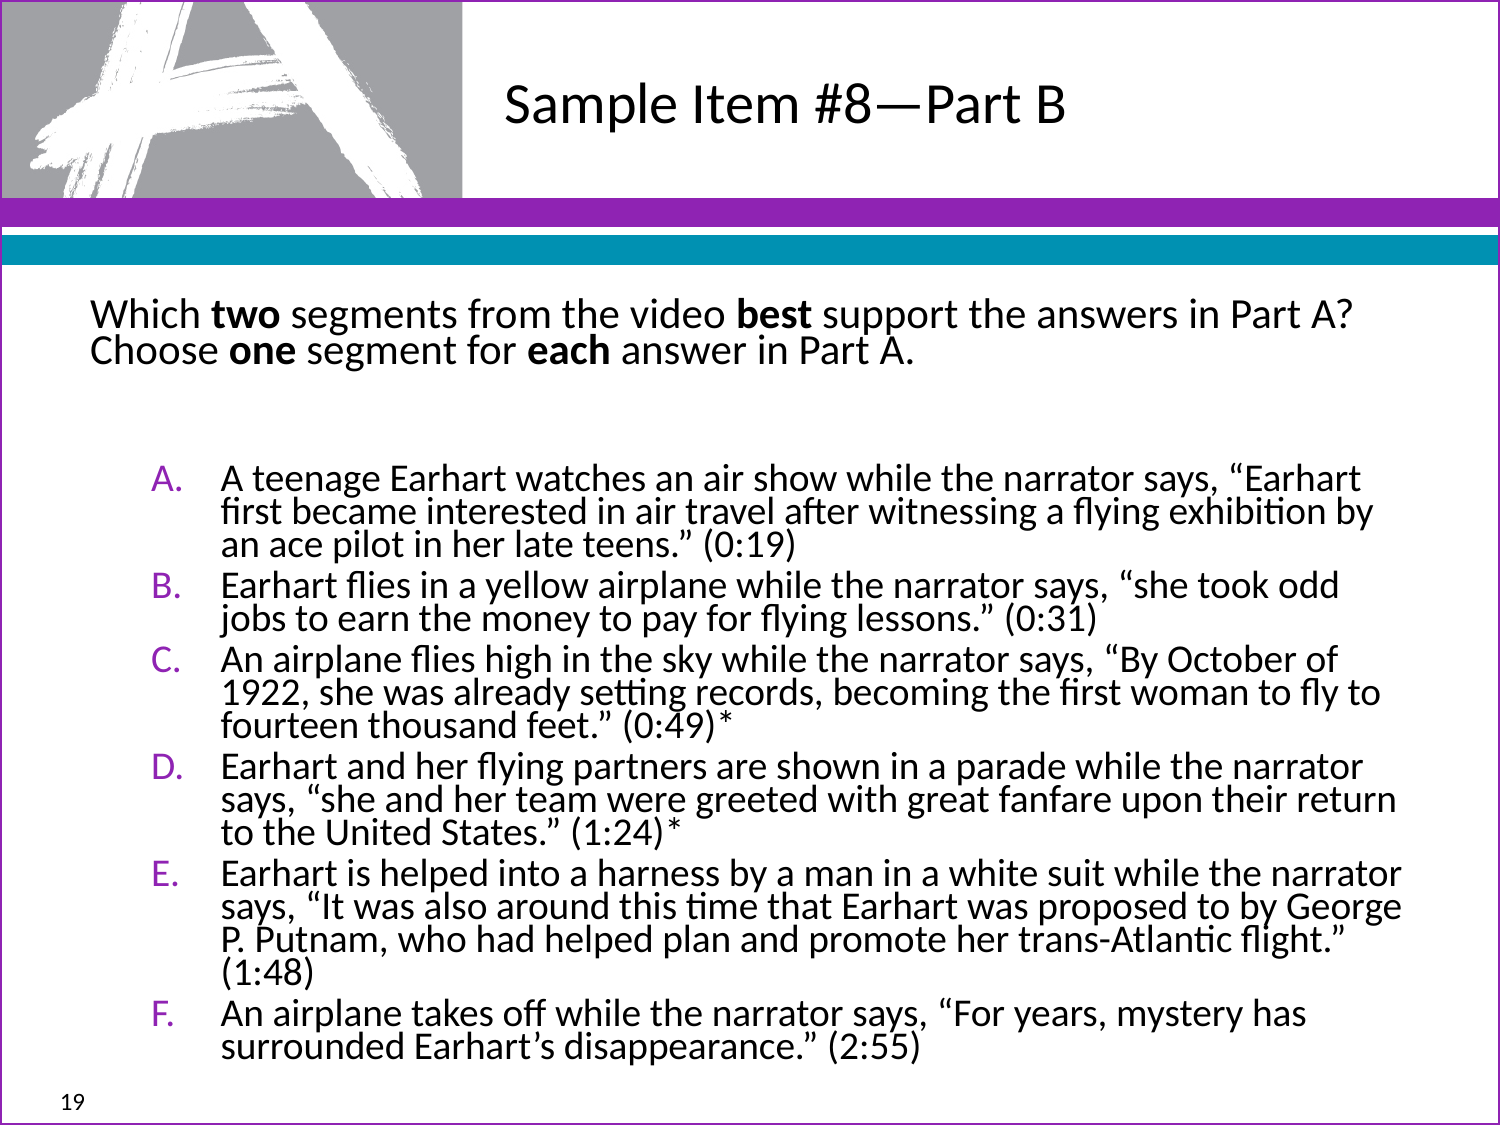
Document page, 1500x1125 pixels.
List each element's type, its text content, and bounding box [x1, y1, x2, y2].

slide_number 19 [0, 1077, 100, 1125]
picture [2, 2, 462, 198]
title Sample Item #8—Part B [462, 0, 1500, 200]
list Which two segments from the video best support the answers in Part A? Choose one segment for each answer in Part A. A teenage Earhart watches an air show while the narrator says, “Earhart first became interested in air travel after witnessing a flying exhibition by an ace pilot in her late teens.” (0:19) Earhart flies in a yellow airplane while the narrator says, “she took odd jobs to earn the money to pay for flying lessons.” (0:31) An airplane flies high in the sky while the narrator says, “By October of 1922, she was already setting records, becoming the first woman to fly to fourteen thousand feet.” (0:49)* Earhart and her flying partners are shown in a parade while the narrator says, “she and her team were greeted with great fanfare upon their return to the United States.” (1:24)* Earhart is helped into a harness by a man in a white suit while the narrator says, “It was also around this time that Earhart was proposed to by George P. Putnam, who had helped plan and promote her trans-Atlantic flight.” (1:48) An airplane takes off while the narrator says, “For years, mystery has surrounded Earhart’s disappearance.” (2:55) [75, 262, 1425, 1075]
